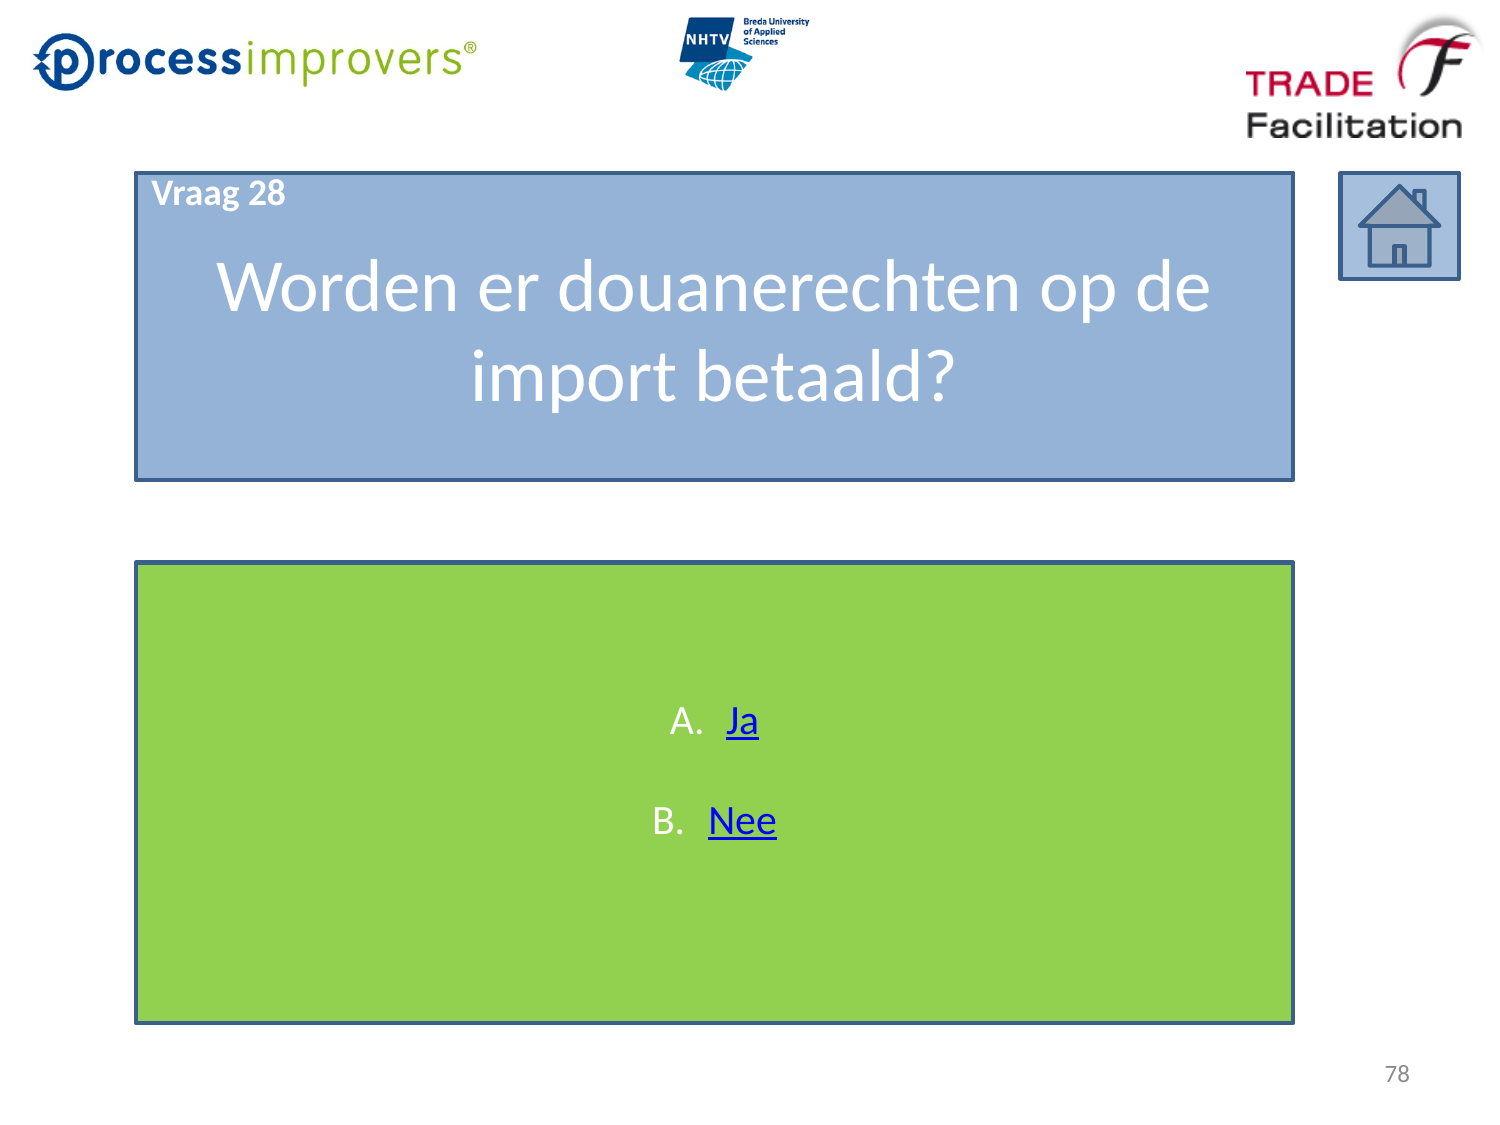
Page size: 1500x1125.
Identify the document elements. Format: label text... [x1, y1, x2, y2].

picture [29, 30, 479, 93]
text_box [1338, 171, 1461, 281]
picture [667, 4, 816, 103]
text_box Ja Nee [134, 560, 1295, 1025]
text_box Worden er douanerechten op de import betaald? [134, 171, 1295, 482]
slide_number 78 [1074, 1042, 1425, 1103]
text_box Vraag 28 [136, 160, 302, 221]
picture [1246, 10, 1487, 138]
